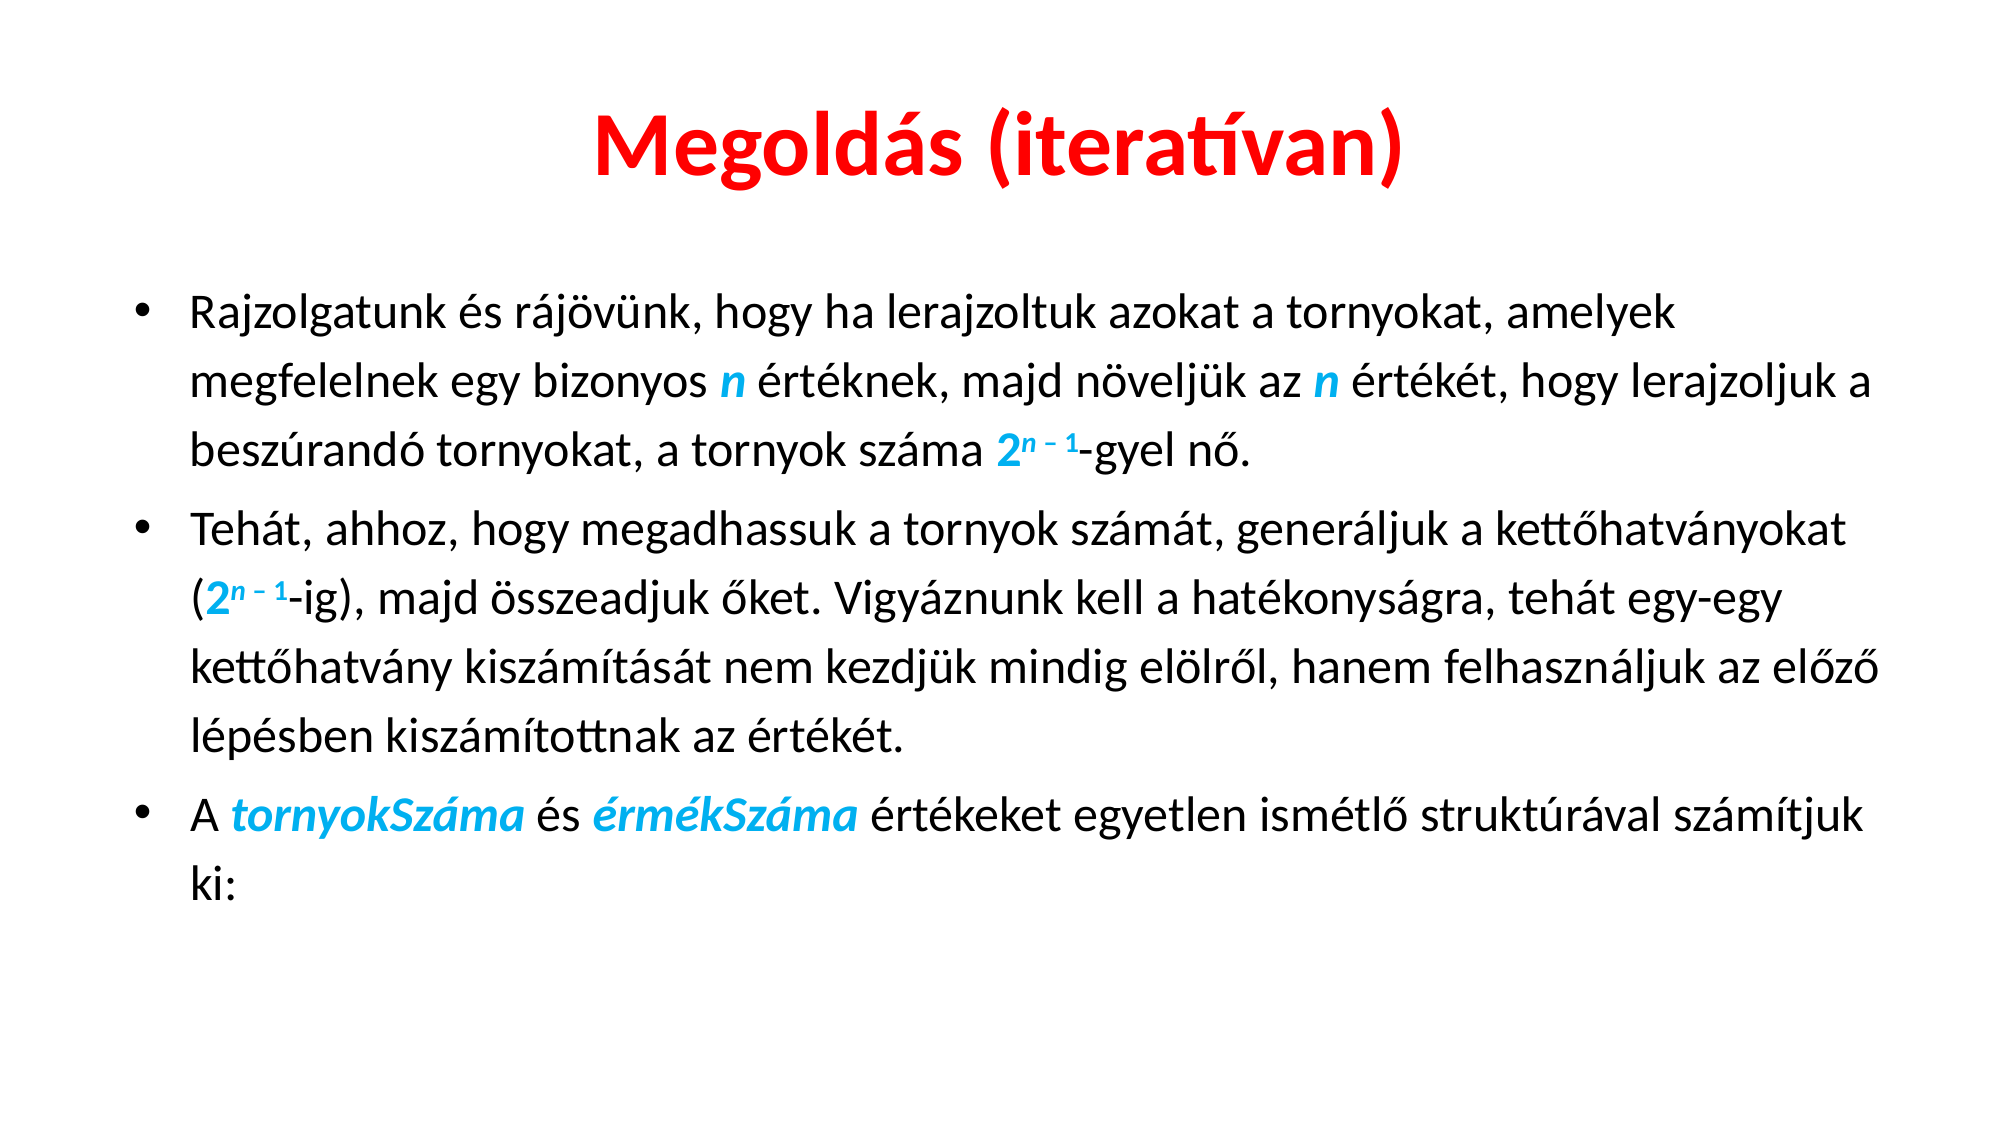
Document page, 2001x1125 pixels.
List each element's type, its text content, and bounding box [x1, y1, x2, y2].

list Rajzolgatunk és rájövünk, hogy ha lerajzoltuk azokat a tornyokat, amelyek megfelelnek egy bizonyos n értéknek, majd növeljük az n értékét, hogy lerajzol­juk a beszúrandó tornyokat, a tornyok száma 2n – 1-gyel nő. Tehát, ahhoz, hogy megadhassuk a tornyok számát, generáljuk a kettőhatvá­nyokat (2n – 1-ig), majd összeadjuk őket. Vigyáznunk kell a hatékonyságra, tehát egy-egy kettőhatvány kiszámítását nem kezdjük mindig elölről, hanem felhasz­náljuk az előző lépésben kiszámítottnak az értékét. A tornyokSzáma és érmékSzáma értékeket egyetlen ismétlő struktúrával számítjuk ki: [99, 262, 1938, 1005]
title Megoldás (iteratívan) [99, 45, 1900, 233]
